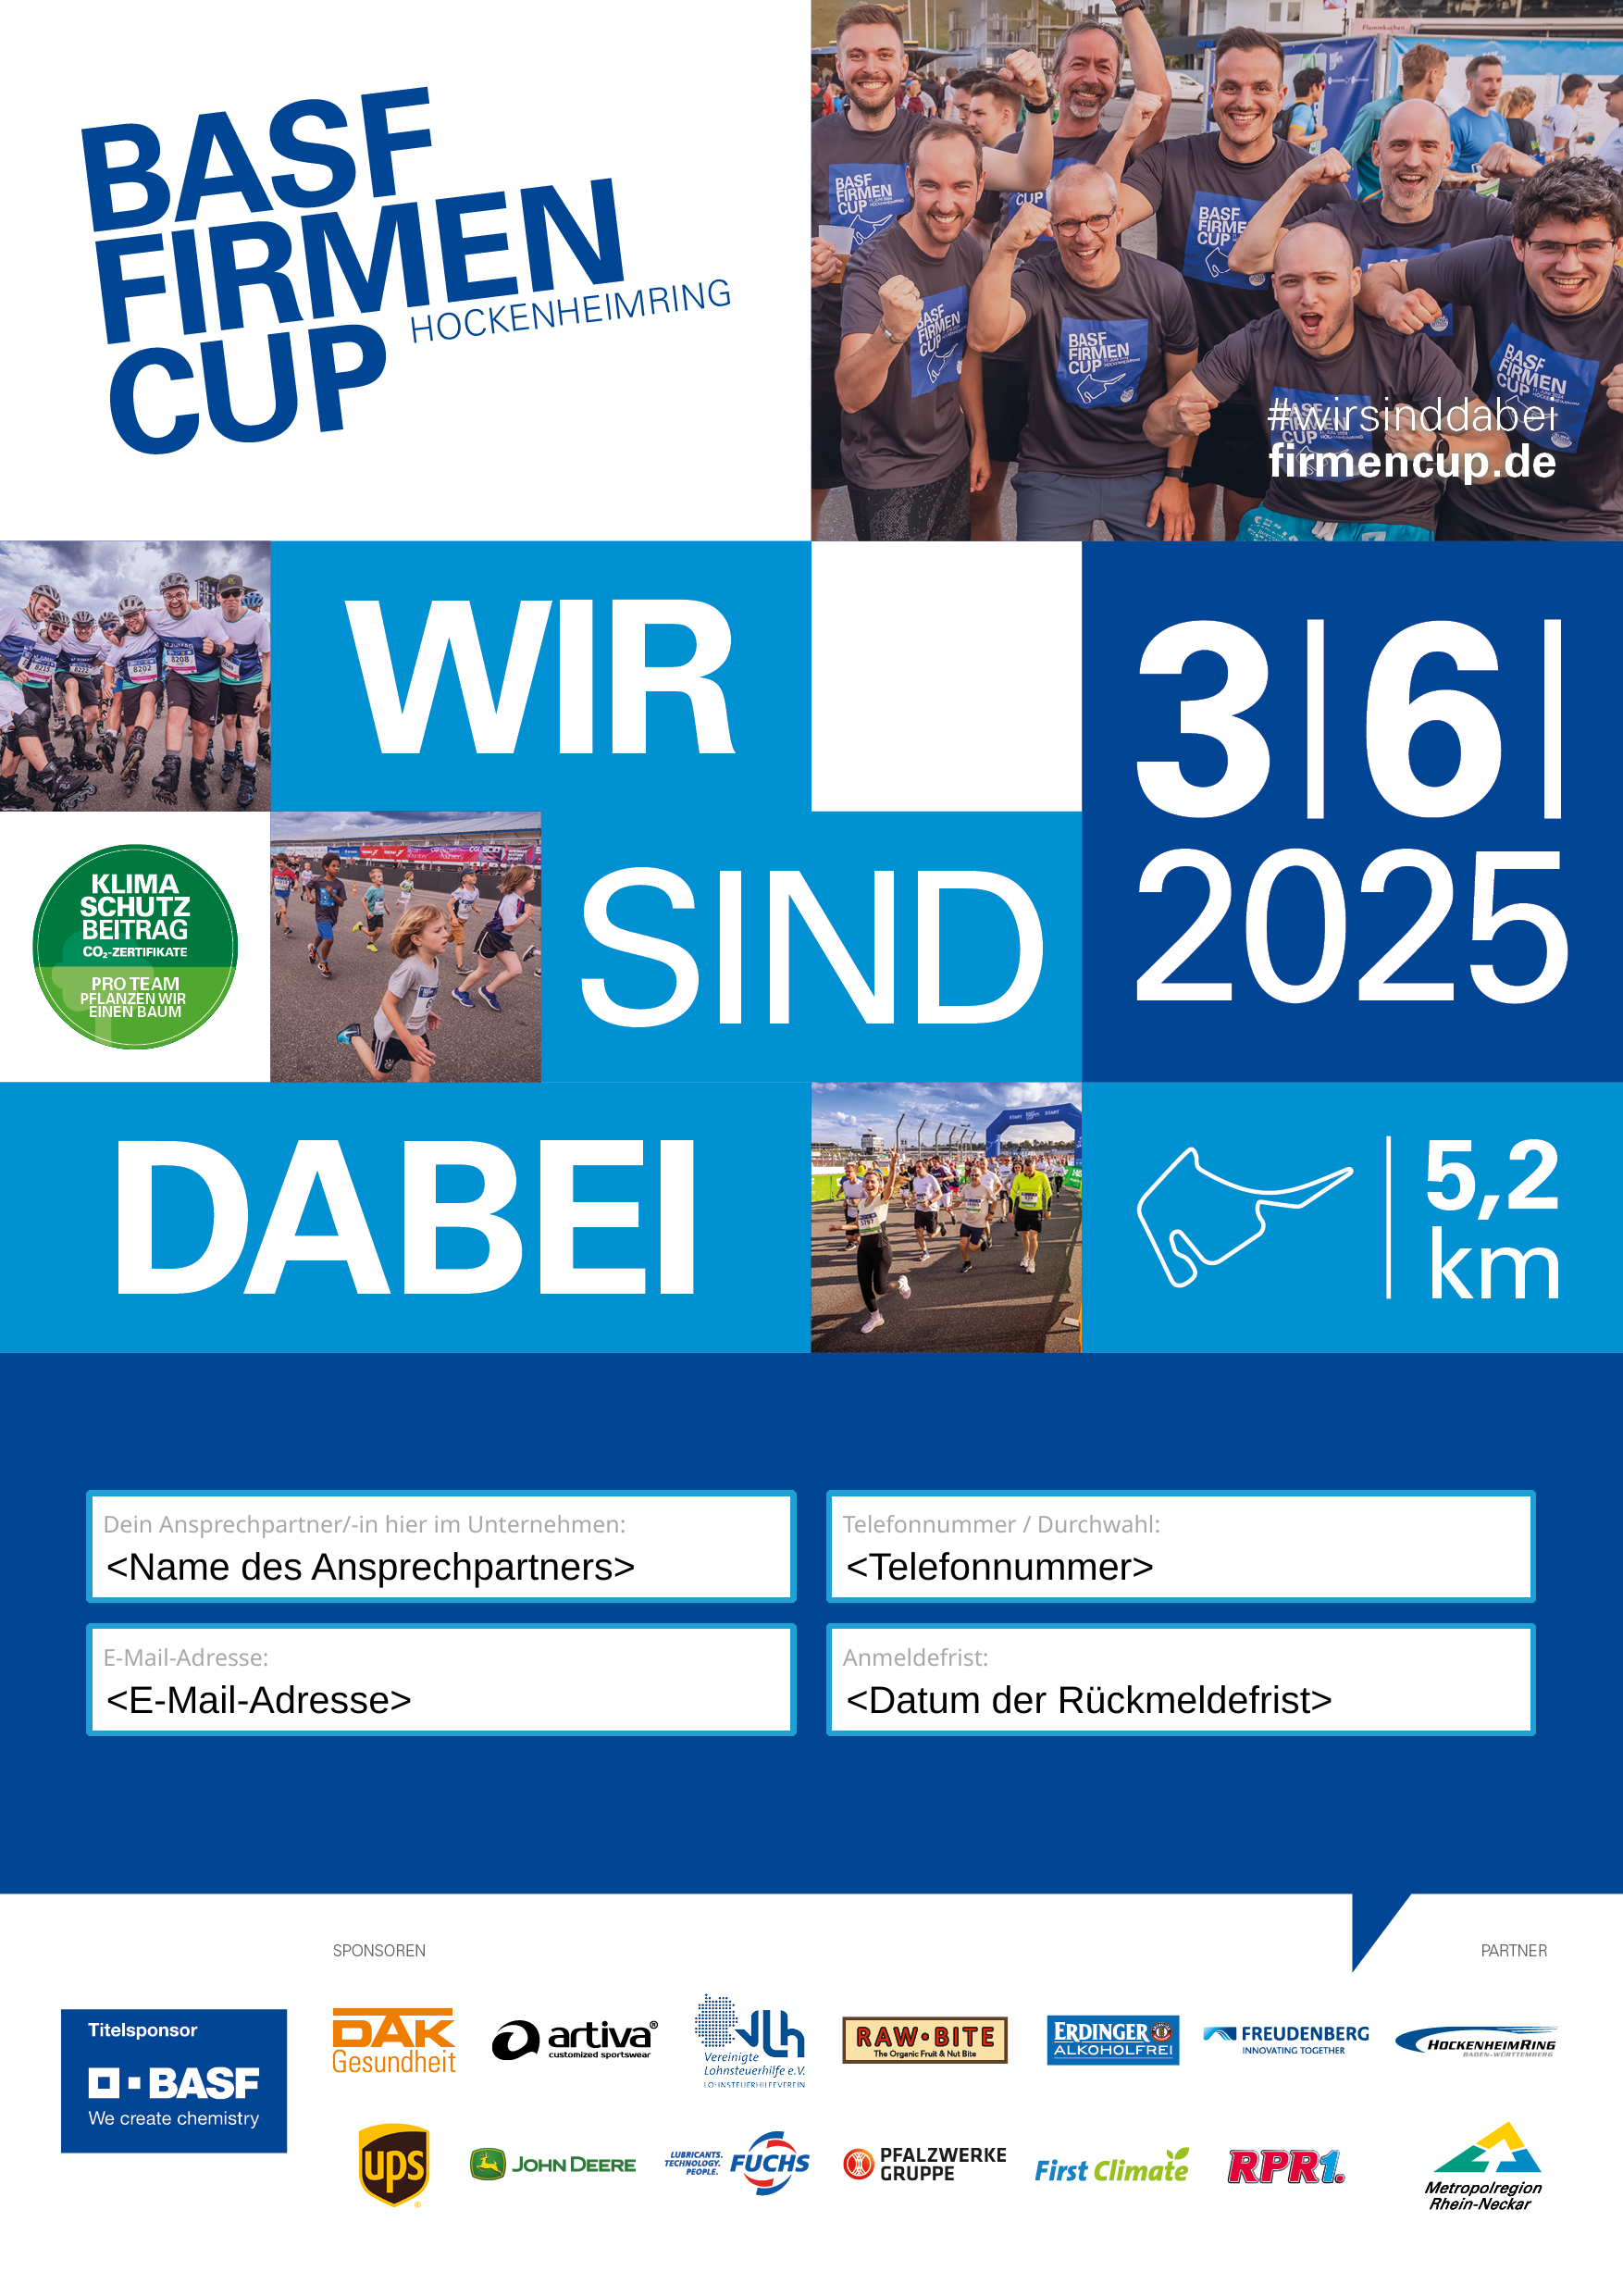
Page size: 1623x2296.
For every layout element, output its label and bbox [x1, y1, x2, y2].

picture [1137, 1148, 1353, 1287]
picture [346, 602, 551, 752]
picture [1387, 1136, 1391, 1298]
picture [541, 1141, 645, 1293]
picture [919, 872, 1042, 1023]
text_box [89, 1488, 794, 1609]
text_box [828, 1488, 1534, 1609]
picture [1509, 1140, 1557, 1209]
picture [1479, 1196, 1498, 1219]
picture [771, 872, 893, 1023]
text_box [89, 1621, 794, 1743]
picture [405, 1142, 522, 1293]
picture [561, 601, 592, 752]
picture [613, 600, 734, 752]
picture [721, 872, 740, 1023]
picture [1481, 1248, 1557, 1297]
picture [582, 868, 698, 1026]
picture [0, 0, 1623, 1082]
picture [662, 1141, 693, 1293]
picture [119, 1141, 247, 1293]
text_box [828, 1621, 1534, 1743]
picture [0, 1083, 1623, 2296]
picture [1433, 1227, 1471, 1297]
picture [244, 1141, 390, 1293]
picture [1428, 1141, 1475, 1210]
